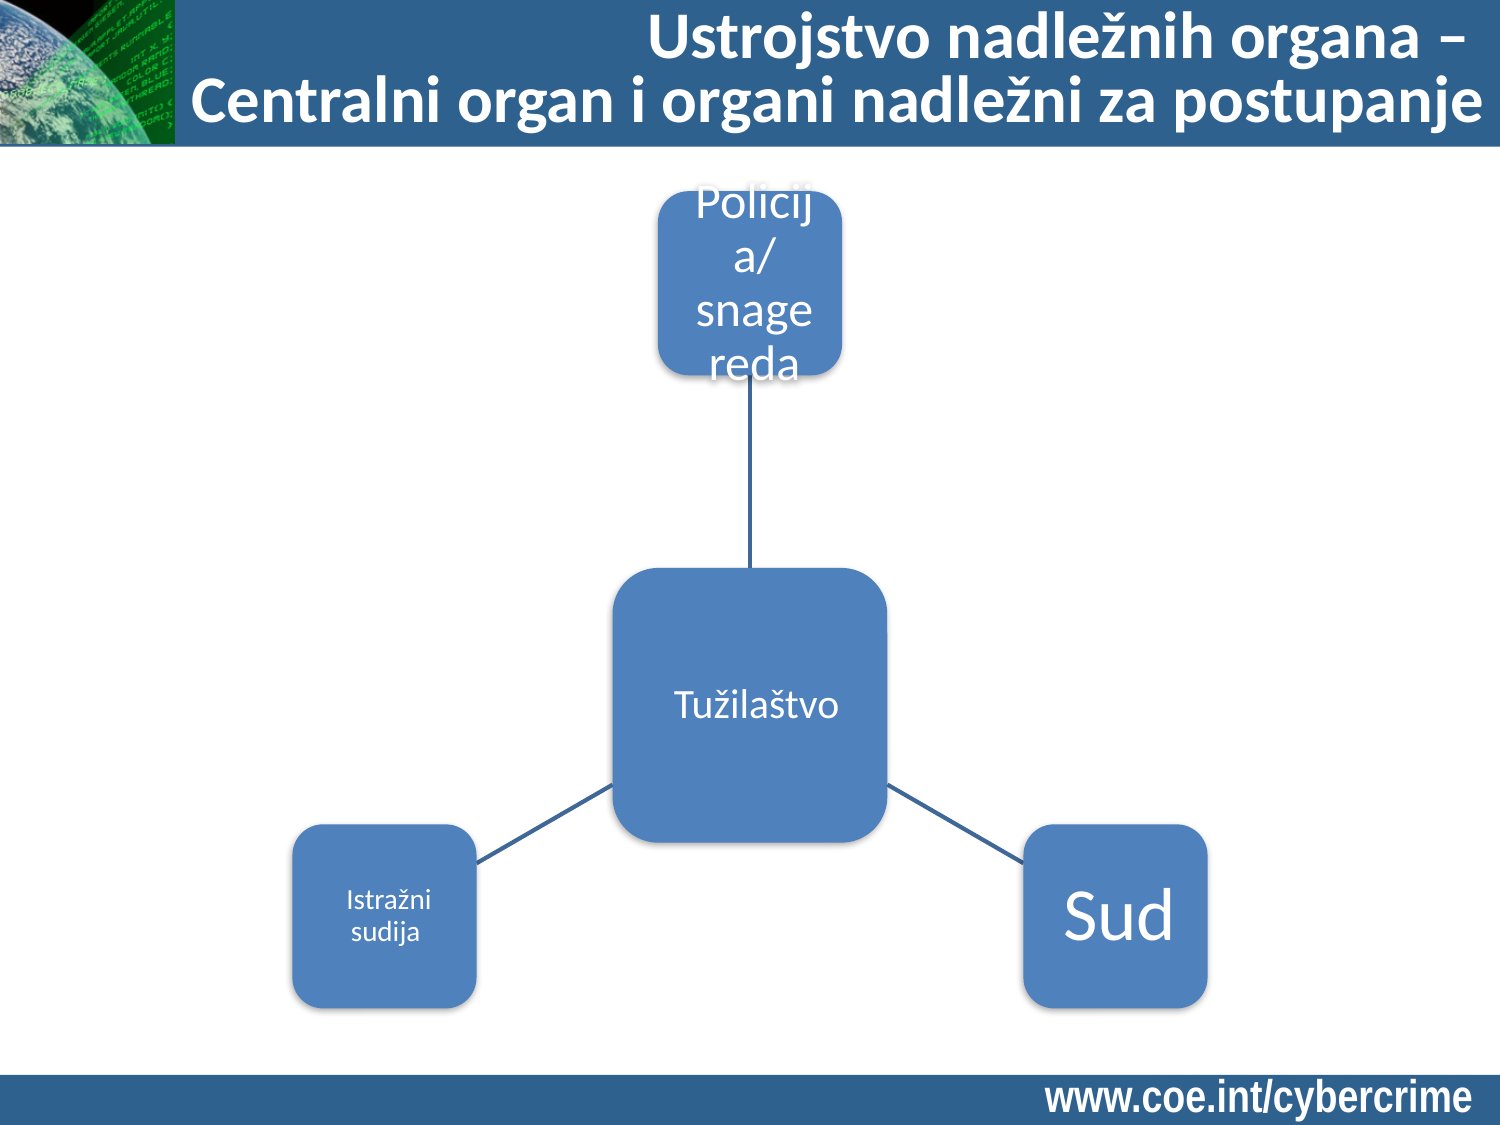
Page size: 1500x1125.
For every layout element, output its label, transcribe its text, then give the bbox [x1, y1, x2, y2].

text_box Ustrojstvo nadležnih organa – Centralni organ i organi nadležni za postupanje [179, 0, 1500, 149]
text_box [0, 1073, 1030, 1125]
picture [0, 0, 175, 144]
text_box www.coe.int/cybercrime [1030, 1059, 1500, 1125]
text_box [107, 141, 1393, 1058]
